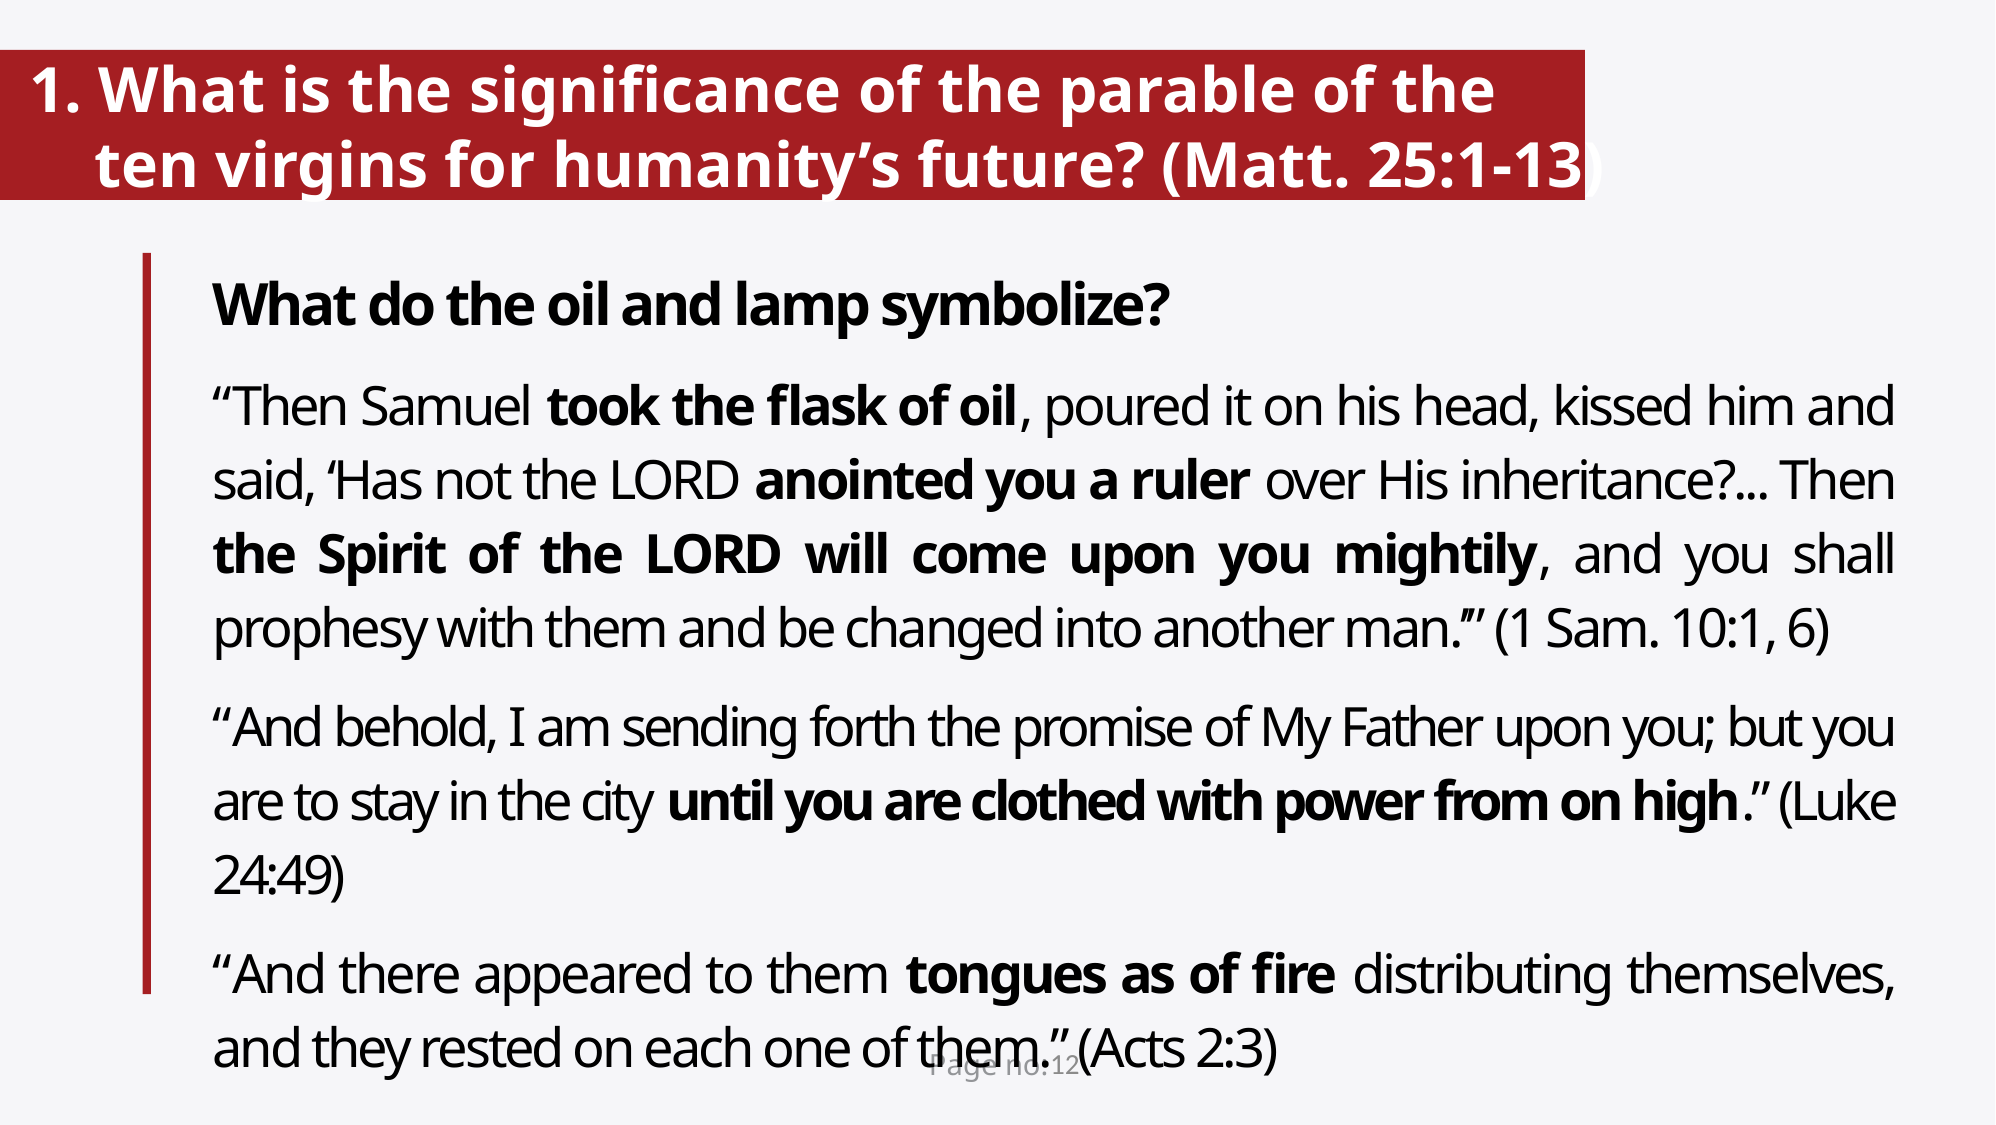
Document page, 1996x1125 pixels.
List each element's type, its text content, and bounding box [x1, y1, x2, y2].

title 1. What is the significance of the parable of the ten virgins for humanity’s future? (Matt. 25:1-13) [14, 62, 1810, 188]
subtitle What do the oil and lamp symbolize? “Then Samuel took the flask of oil, poured it on his head, kissed him and said, ‘Has not the LORD anointed you a ruler over His inheritance?... Then the Spirit of the LORD will come upon you mightily, and you shall prophesy with them and be changed into another man.’” (1 Sam. 10:1, 6) “And behold, I am sending forth the promise of My Father upon you; but you are to stay in the city until you are clothed with power from on high.” (Luke 24:49) “And there appeared to them tongues as of fire distributing themselves, and they rested on each one of them.” (Acts 2:3) [197, 249, 1910, 1000]
